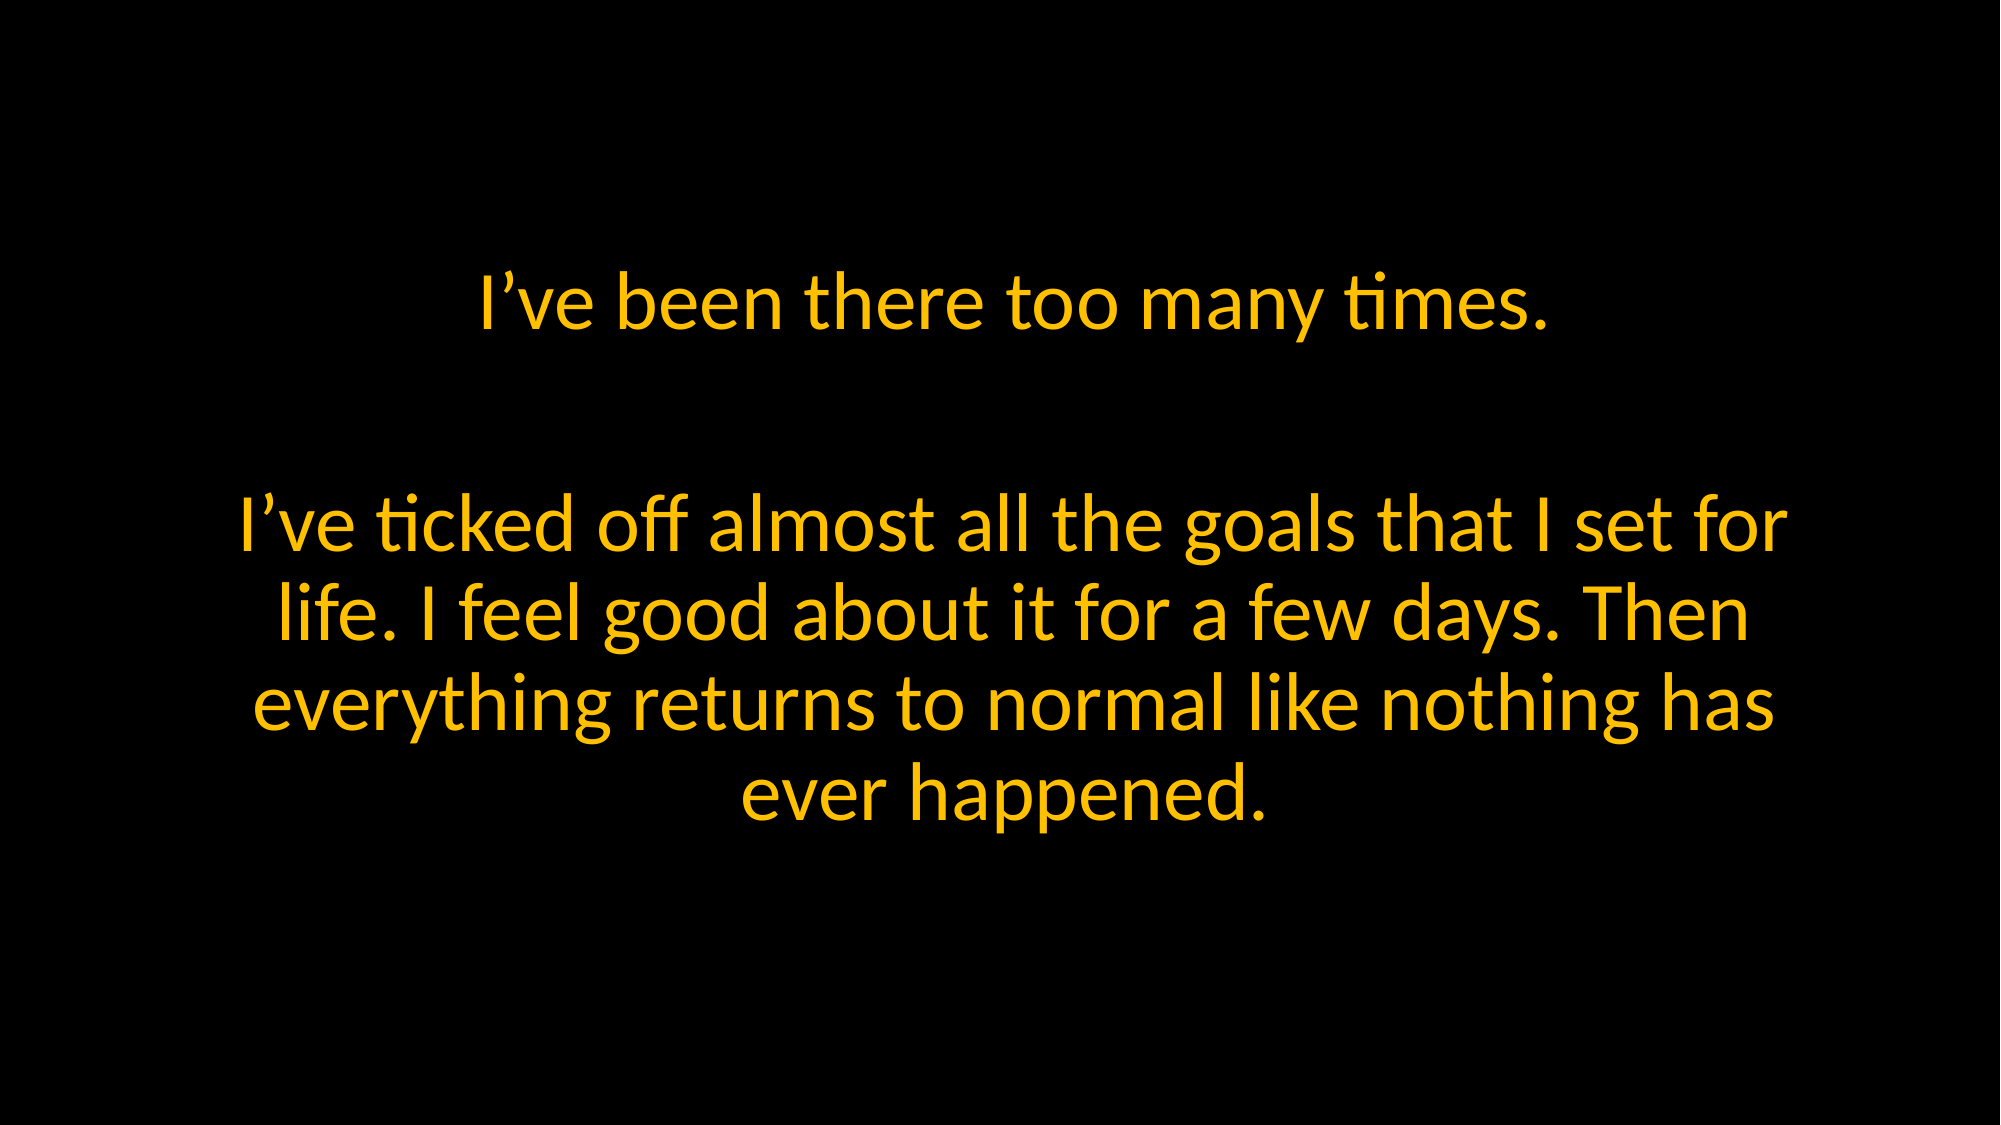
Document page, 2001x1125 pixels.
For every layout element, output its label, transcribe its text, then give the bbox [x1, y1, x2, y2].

list I’ve been there too many times. I’ve ticked off almost all the goals that I set for life. I feel good about it for a few days. Then everything returns to normal like nothing has ever happened. [217, 249, 1813, 397]
